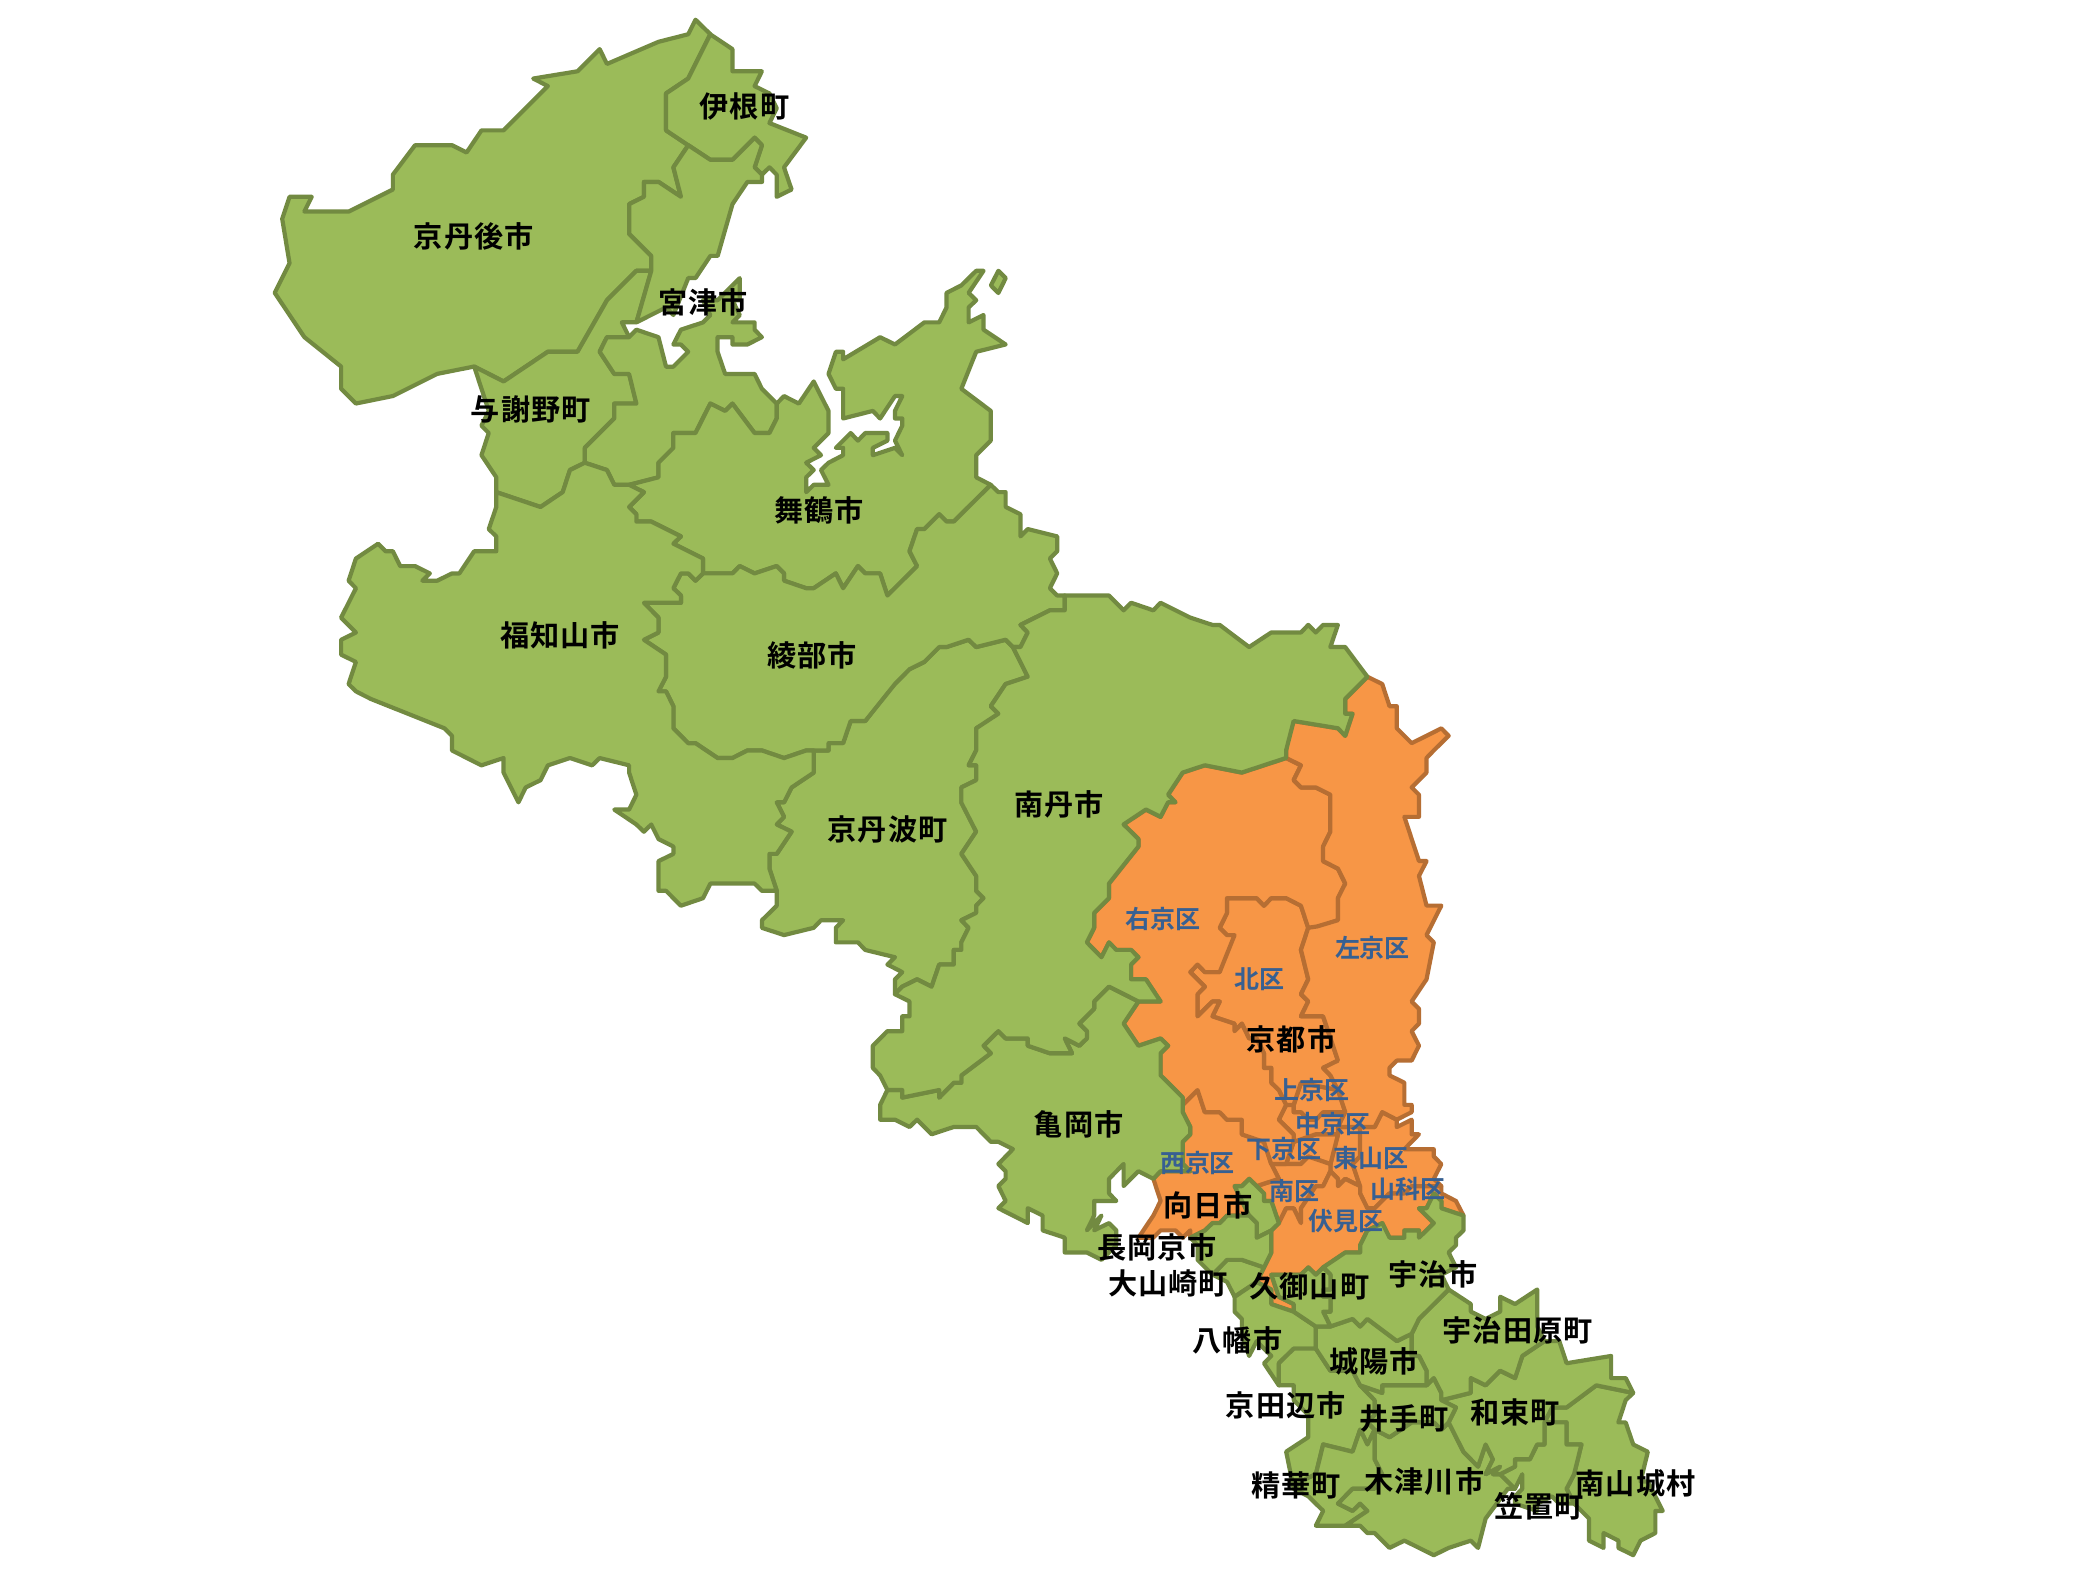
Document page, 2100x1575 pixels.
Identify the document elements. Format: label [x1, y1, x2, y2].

text_box [274, 19, 1712, 1556]
